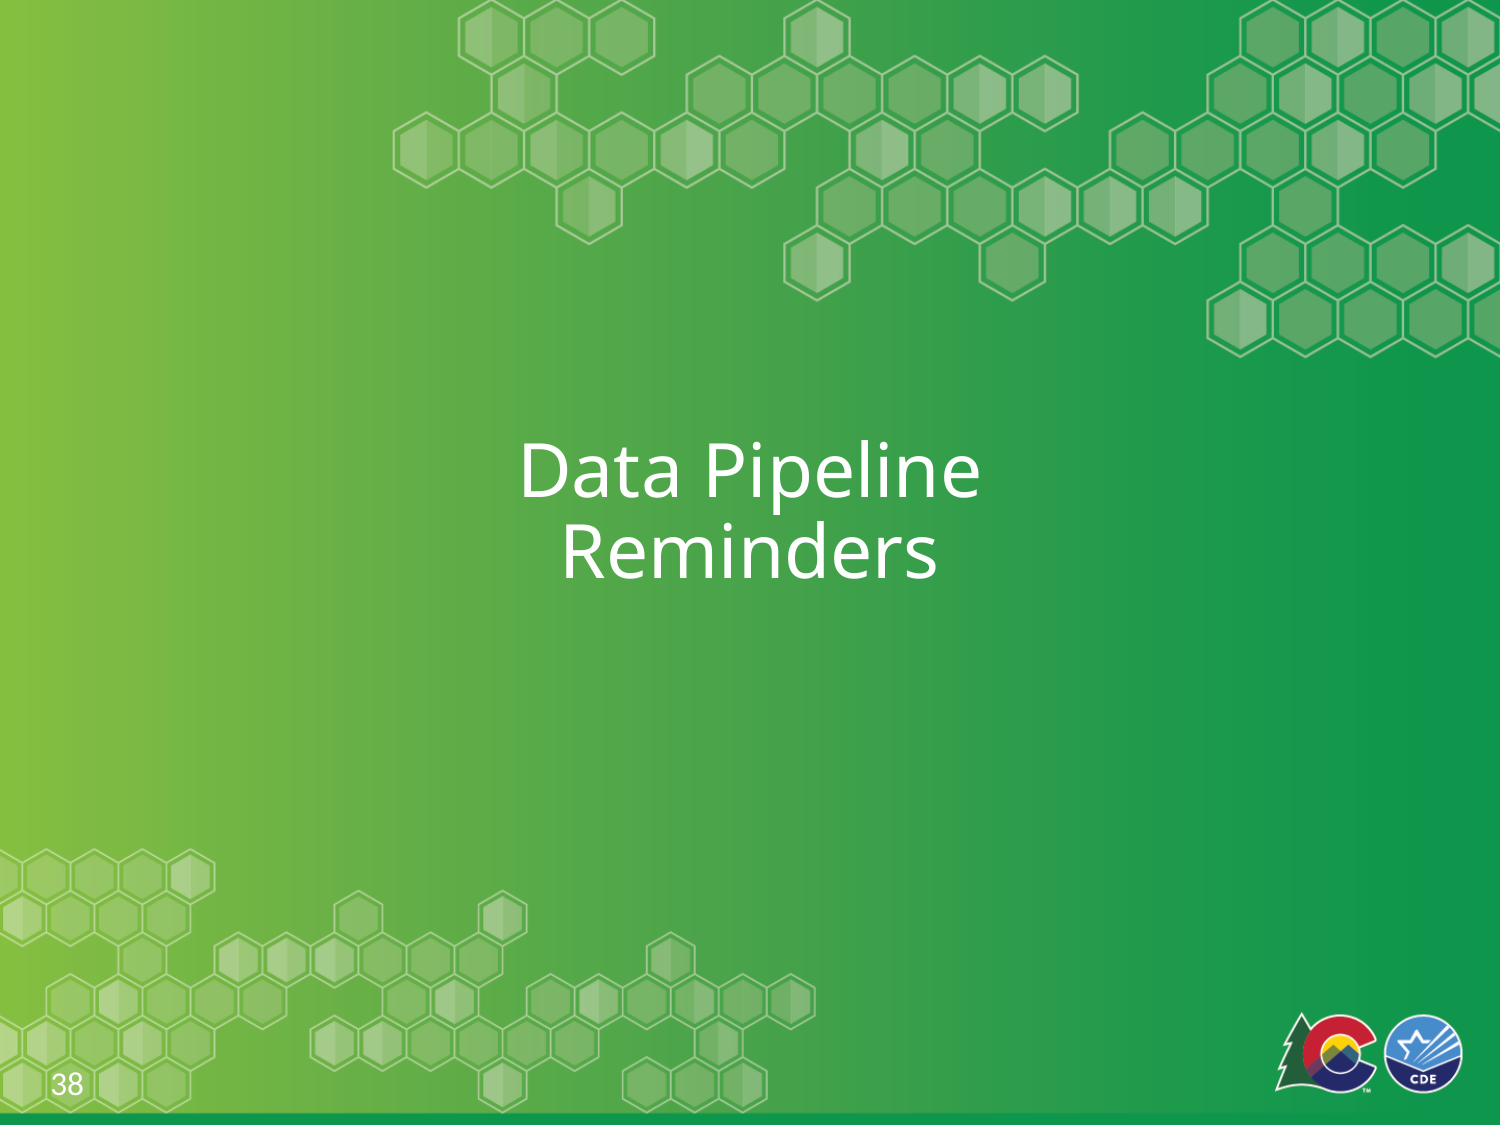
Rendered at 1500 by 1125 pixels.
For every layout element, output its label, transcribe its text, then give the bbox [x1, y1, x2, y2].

slide_number 38 [35, 1054, 373, 1115]
picture [0, 0, 1500, 1125]
title Data Pipeline Reminders [112, 425, 1388, 810]
